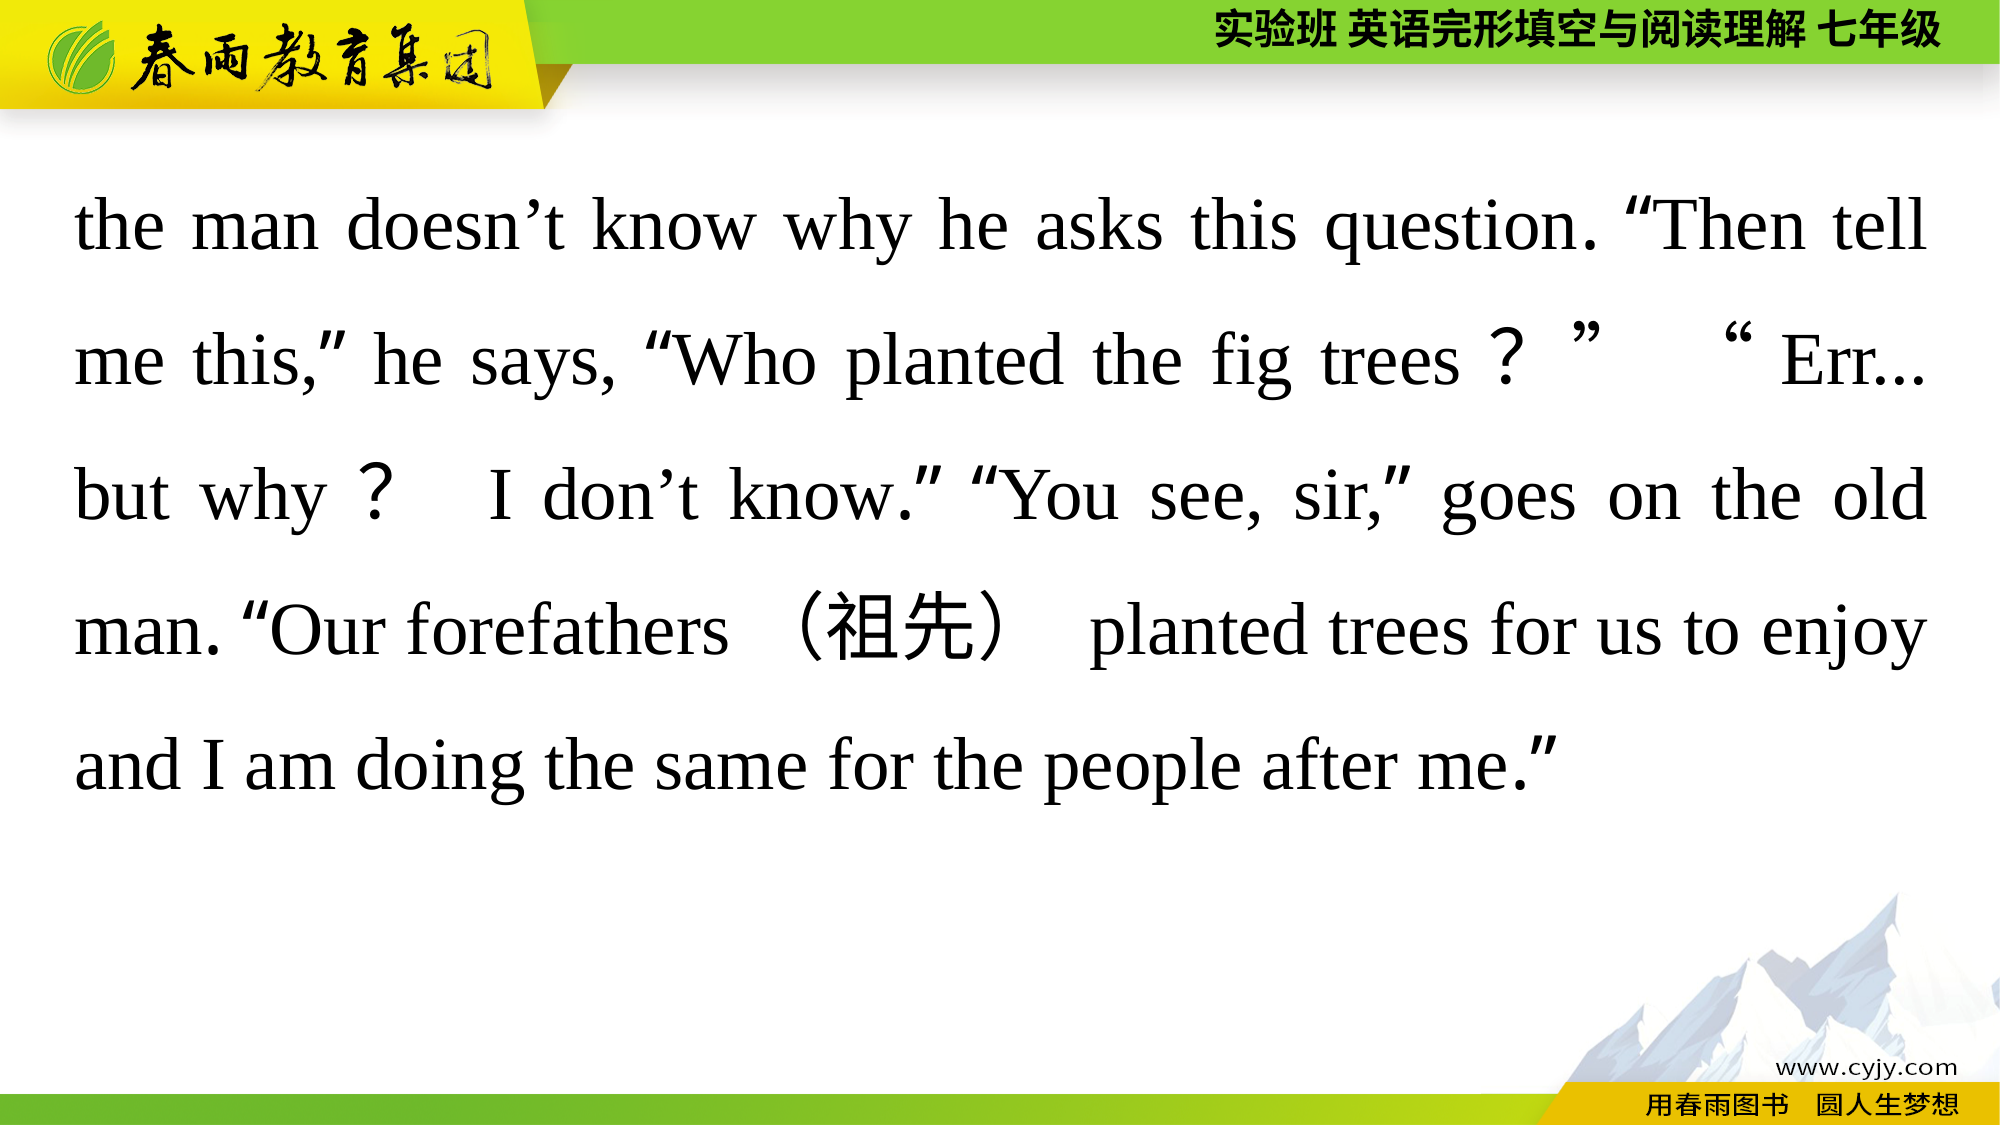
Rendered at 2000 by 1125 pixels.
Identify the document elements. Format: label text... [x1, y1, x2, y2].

list the man doesn’t know why he asks this question. “Then tell me this,” he says, “Who planted the fig trees？” “Err... but why？ I don’t know.” “You see, sir,” goes on the old man. “Our forefathers（祖先） planted trees for us to enjoy and I am doing the same for the people after me.” [59, 122, 1944, 820]
picture [0, 0, 2000, 1125]
